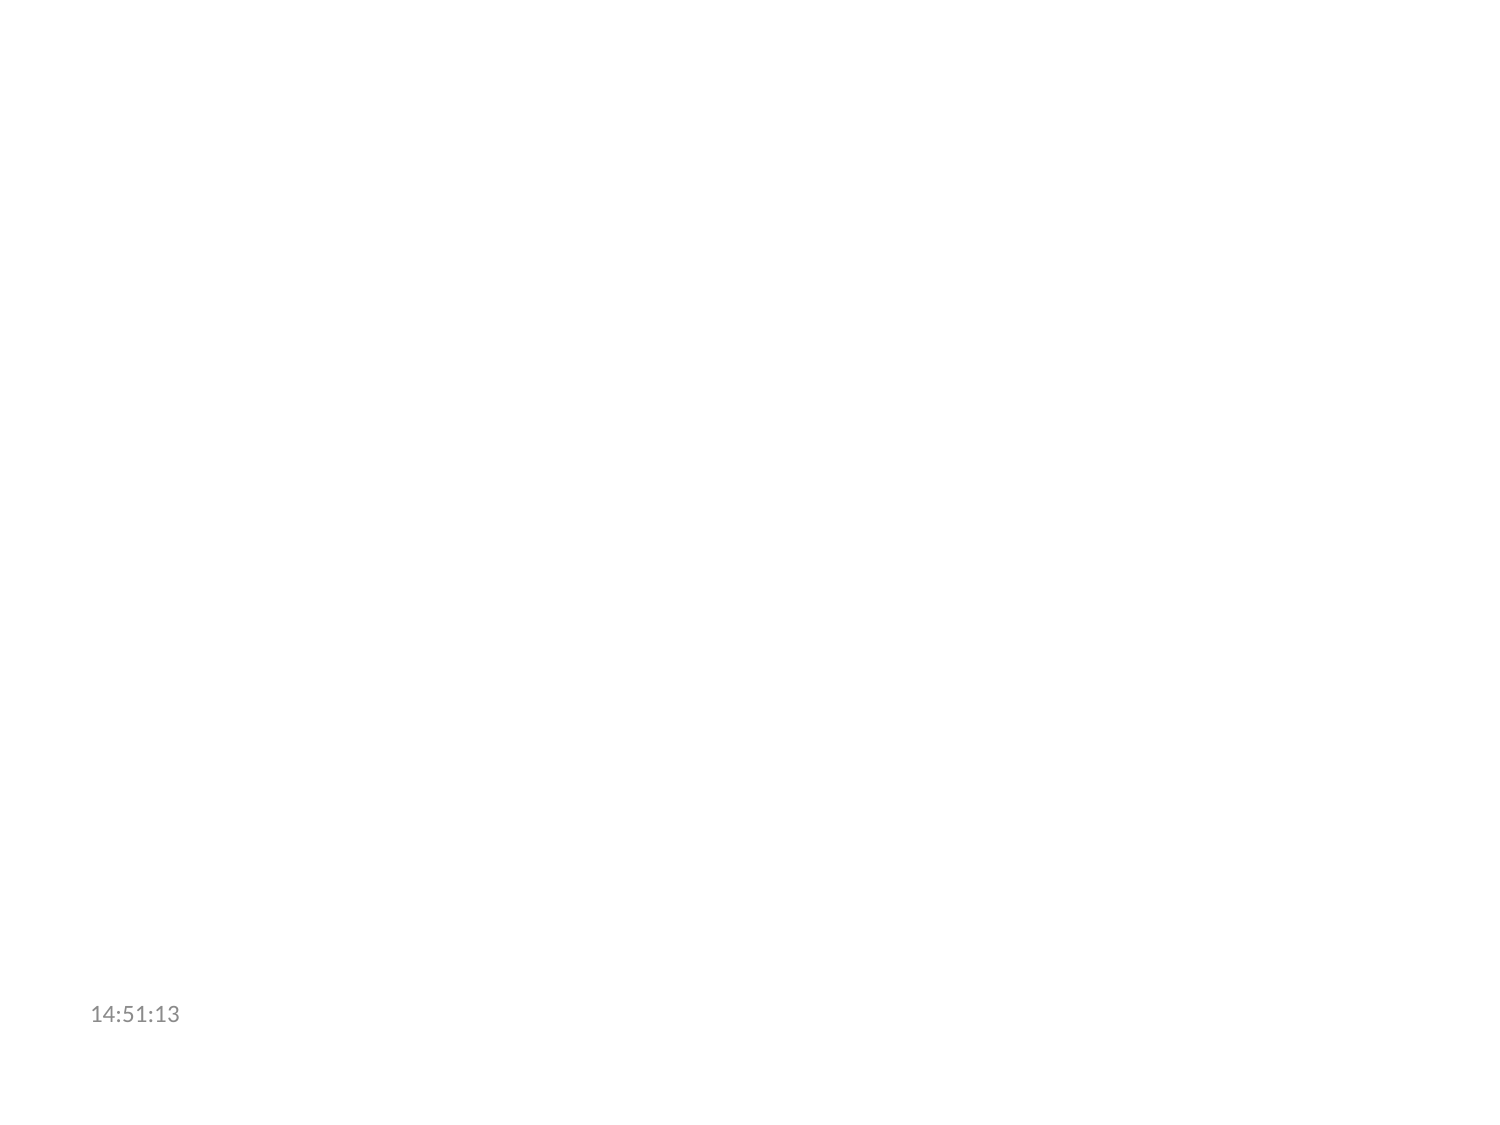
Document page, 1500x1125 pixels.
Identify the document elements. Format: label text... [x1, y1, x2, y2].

text_box 15:35:09 [75, 982, 425, 1043]
